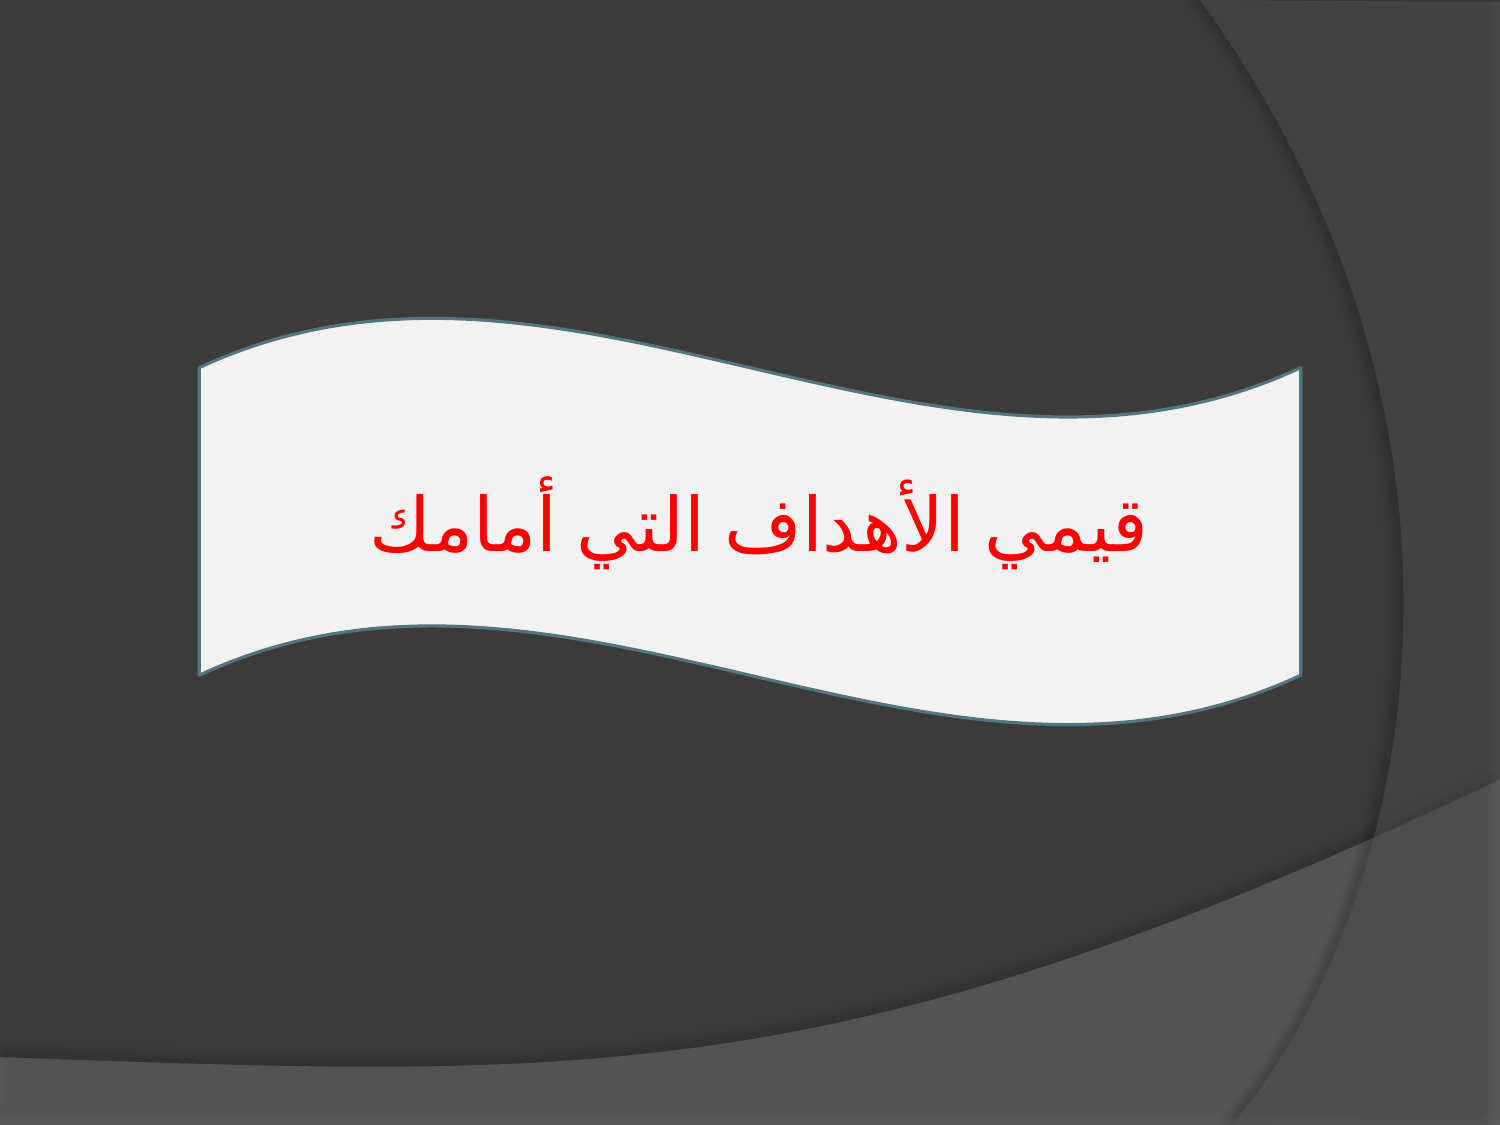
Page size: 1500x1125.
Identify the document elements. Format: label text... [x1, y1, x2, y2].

text_box قيمي الأهداف التي أمامك [197, 316, 1303, 727]
